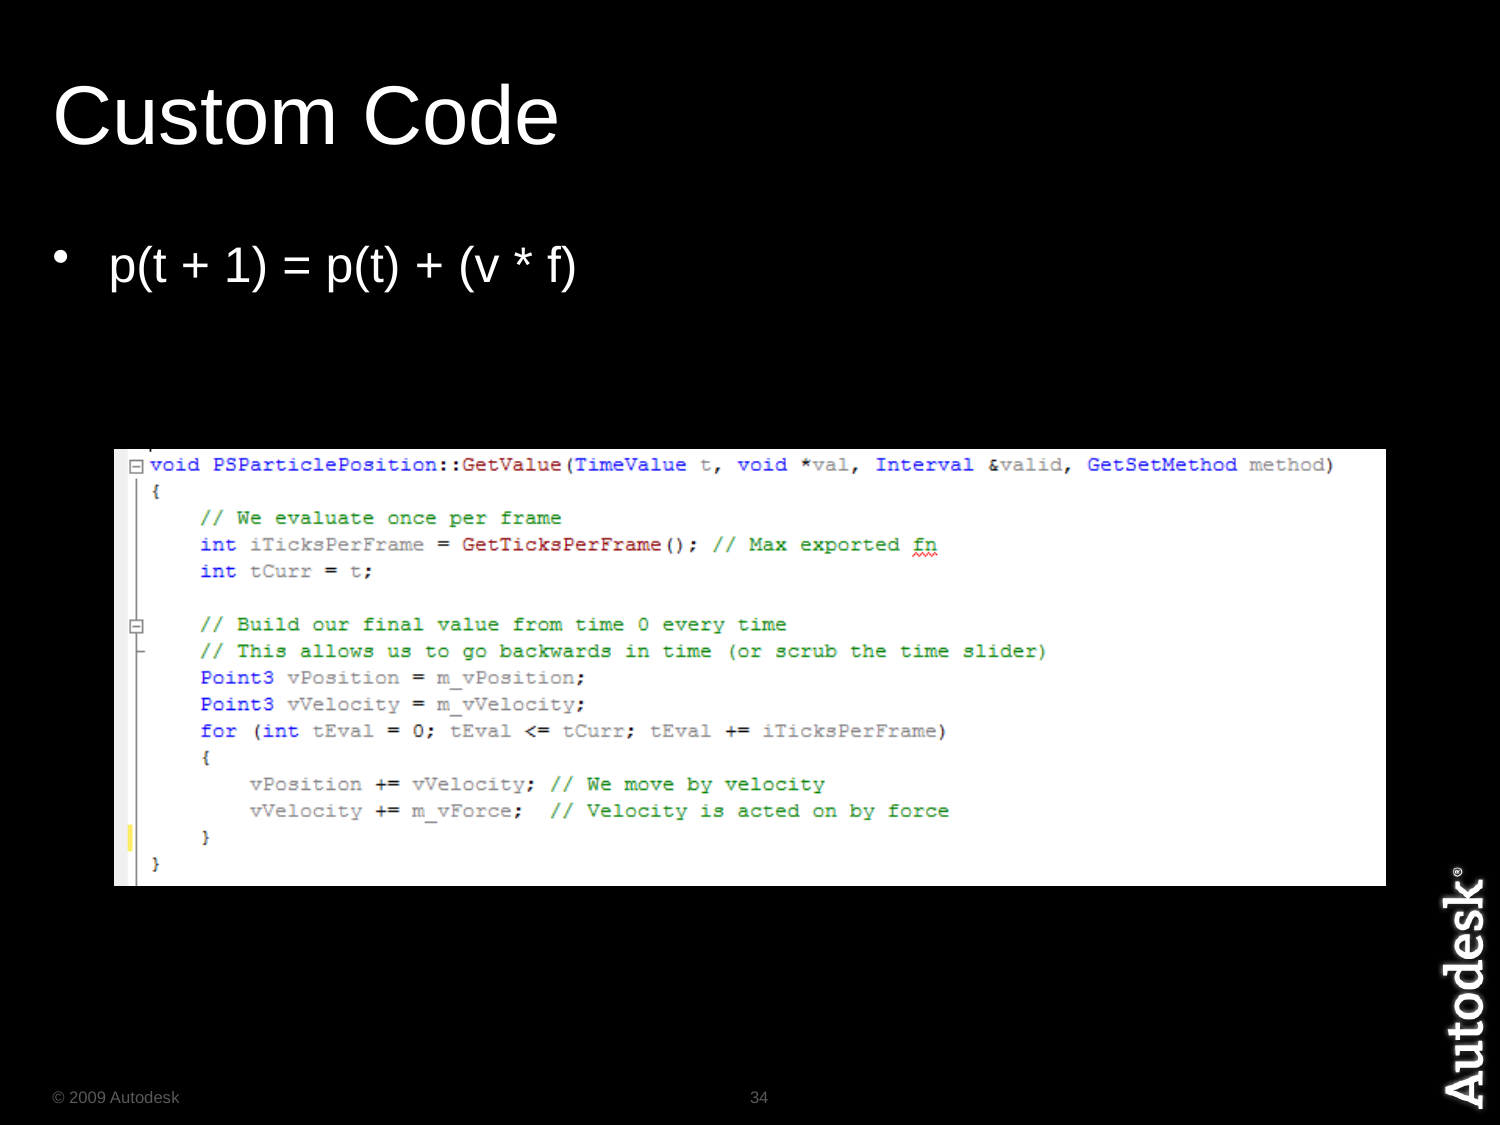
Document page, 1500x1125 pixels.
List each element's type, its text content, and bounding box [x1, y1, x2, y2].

picture [1402, 0, 1500, 1125]
picture [113, 449, 1387, 887]
list p(t + 1) = p(t) + (v * f) [52, 231, 1401, 1073]
title Custom Code [52, 22, 1401, 211]
